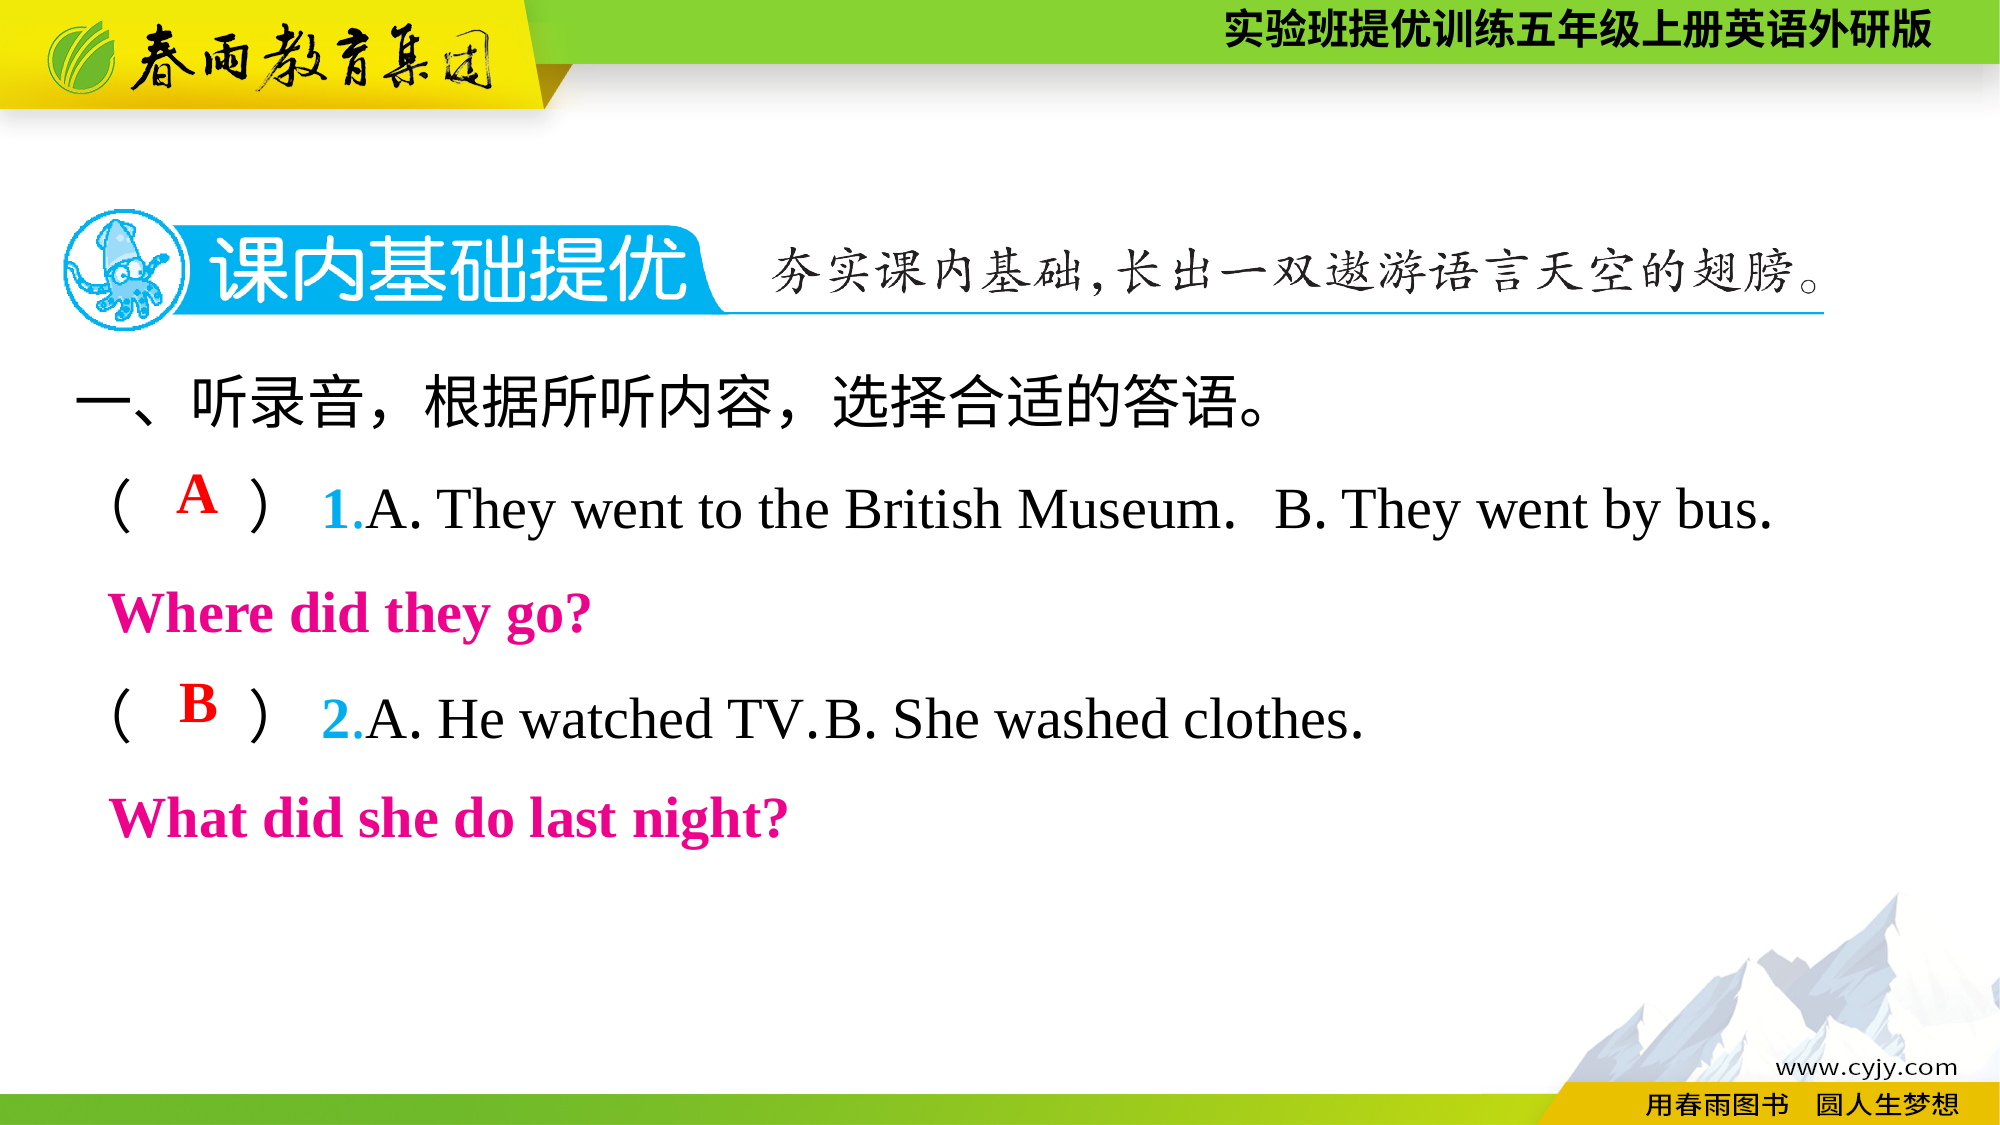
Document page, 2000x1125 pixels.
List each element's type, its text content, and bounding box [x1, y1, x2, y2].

text_box What did she do last night? [93, 736, 807, 857]
text_box A [161, 447, 234, 533]
text_box B [165, 656, 234, 742]
picture [0, 0, 2000, 1125]
text_box Where did they go? [92, 531, 610, 652]
list 一、听录音，根据所听内容，选择合适的答语。 （ ）1.A. They went to the British Museum. B. They went by bus. （ ）2.A. He watched TV. B. She washed clothes. [59, 323, 1944, 763]
